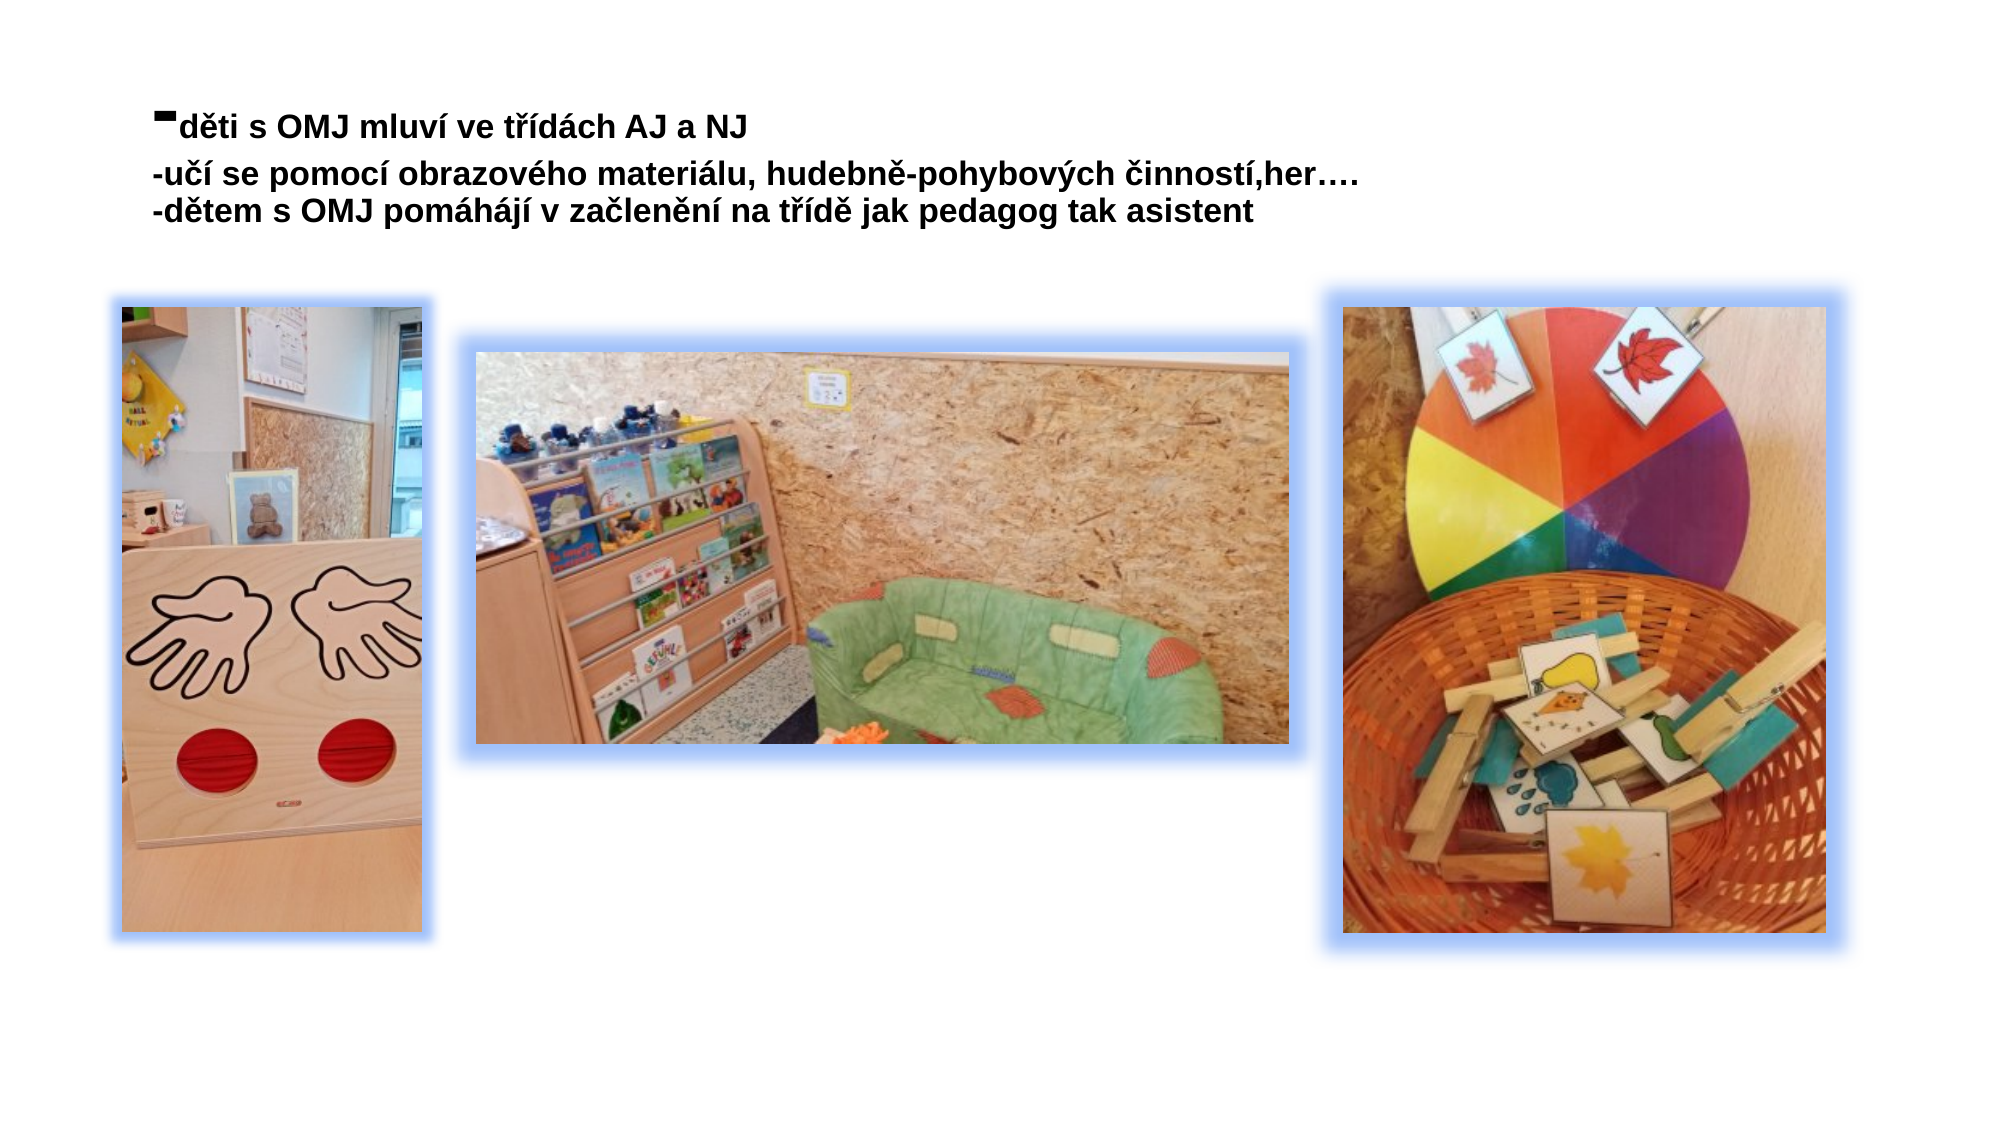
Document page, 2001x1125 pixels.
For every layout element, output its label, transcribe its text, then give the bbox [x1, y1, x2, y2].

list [476, 352, 1289, 744]
picture [1342, 307, 1826, 933]
title -děti s OMJ mluví ve třídách AJ a NJ -učí se pomocí obrazového materiálu, hudebně-pohybových činností,her…. -dětem s OMJ pomáhájí v začlenění na třídě jak pedagog tak asistent [137, 59, 1863, 278]
picture [121, 307, 422, 932]
